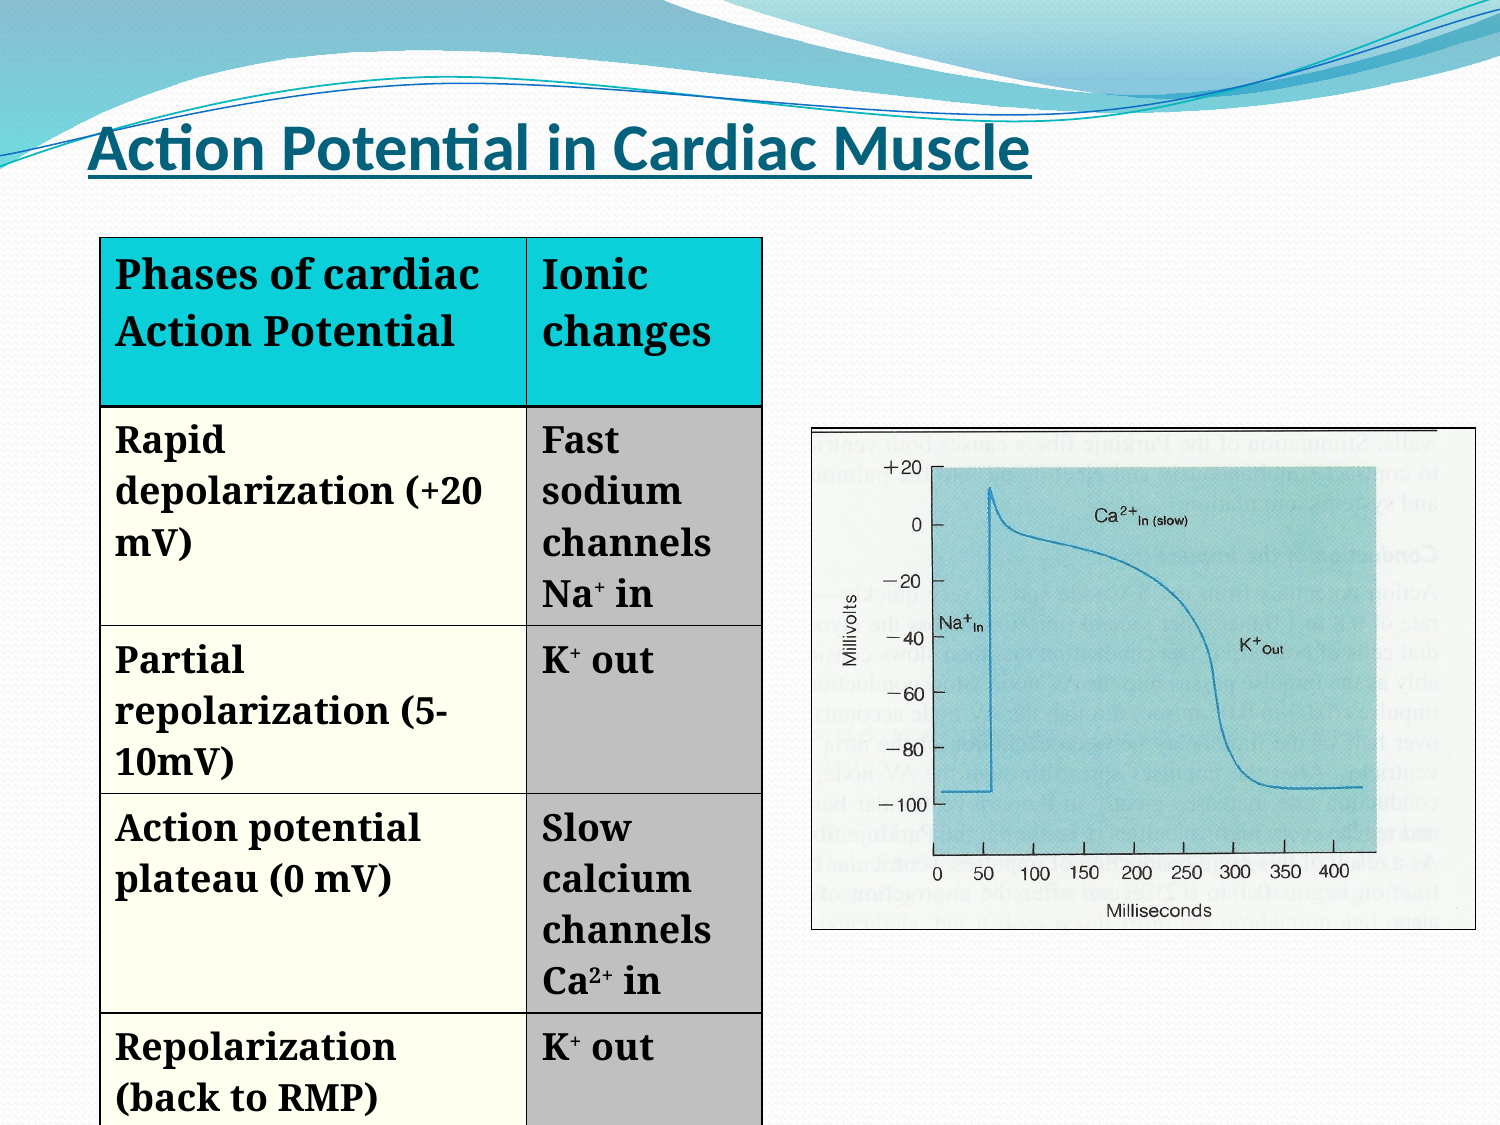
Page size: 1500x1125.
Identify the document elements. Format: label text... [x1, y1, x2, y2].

table_cell Repolarization (back to RMP) [101, 1014, 526, 1125]
table_cell Partial repolarization (5-10mV) [101, 626, 526, 793]
table_cell K+ out [527, 1014, 761, 1125]
table_cell Action potential plateau (0 mV) [101, 794, 526, 1012]
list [812, 428, 1476, 930]
table_header Ionic changes [527, 238, 761, 405]
table_cell Slow calcium channels Ca2+ in [527, 794, 761, 1012]
title Action Potential in Cardiac Muscle [87, 0, 1438, 188]
table_header Phases of cardiac Action Potential [101, 238, 526, 405]
table_cell Rapid depolarization (+20 mV) [101, 408, 526, 625]
table_cell K+ out [527, 626, 761, 793]
table_cell Fast sodium channels Na+ in [527, 408, 761, 625]
